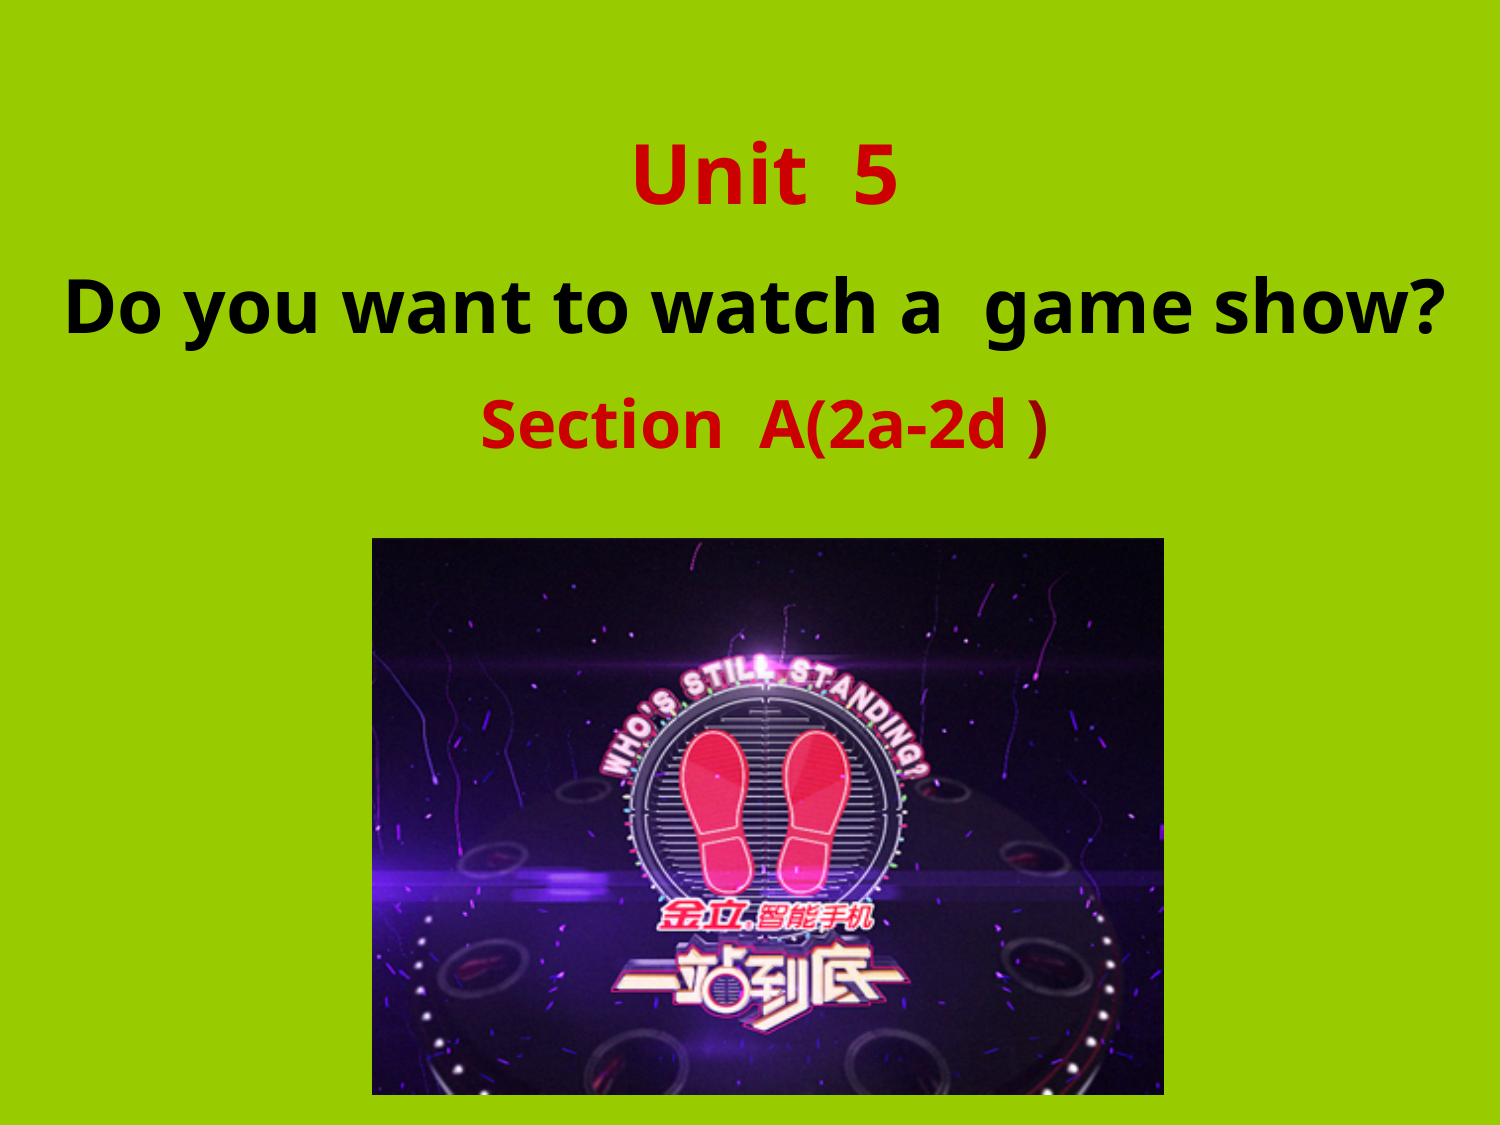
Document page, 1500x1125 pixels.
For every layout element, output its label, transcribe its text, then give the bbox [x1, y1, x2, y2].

text_box Unit 5 Do you want to watch a game show? Section A(2a-2d ) [17, 113, 1500, 583]
picture [372, 538, 1165, 1095]
